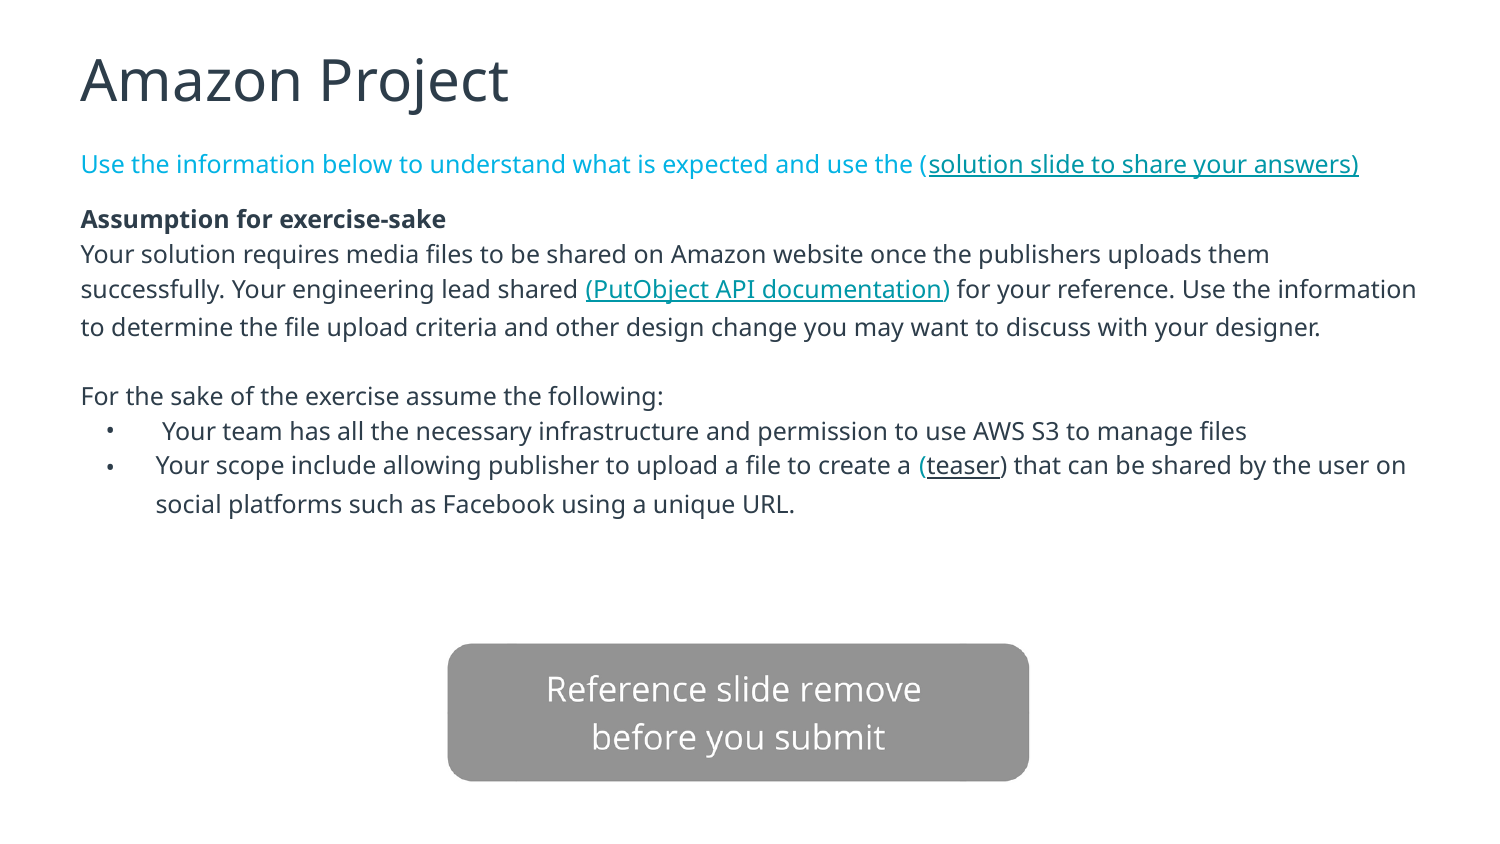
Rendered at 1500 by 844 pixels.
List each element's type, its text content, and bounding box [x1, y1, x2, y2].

picture [442, 638, 1032, 787]
title Amazon Project [75, 37, 1425, 136]
list Use the information below to understand what is expected and use the (solution slide to share your answers) [75, 137, 1425, 189]
list Assumption for exercise-sake Your solution requires media files to be shared on Amazon website once the publishers uploads them successfully. Your engineering lead shared (PutObject API documentation) for your reference. Use the information to determine the file upload criteria and other design change you may want to discuss with your designer. For the sake of the exercise assume the following: Your team has all the necessary infrastructure and permission to use AWS S3 to manage files Your scope include allowing publisher to upload a file to create a (teaser) that can be shared by the user on social platforms such as Facebook using a unique URL. [75, 193, 1425, 663]
